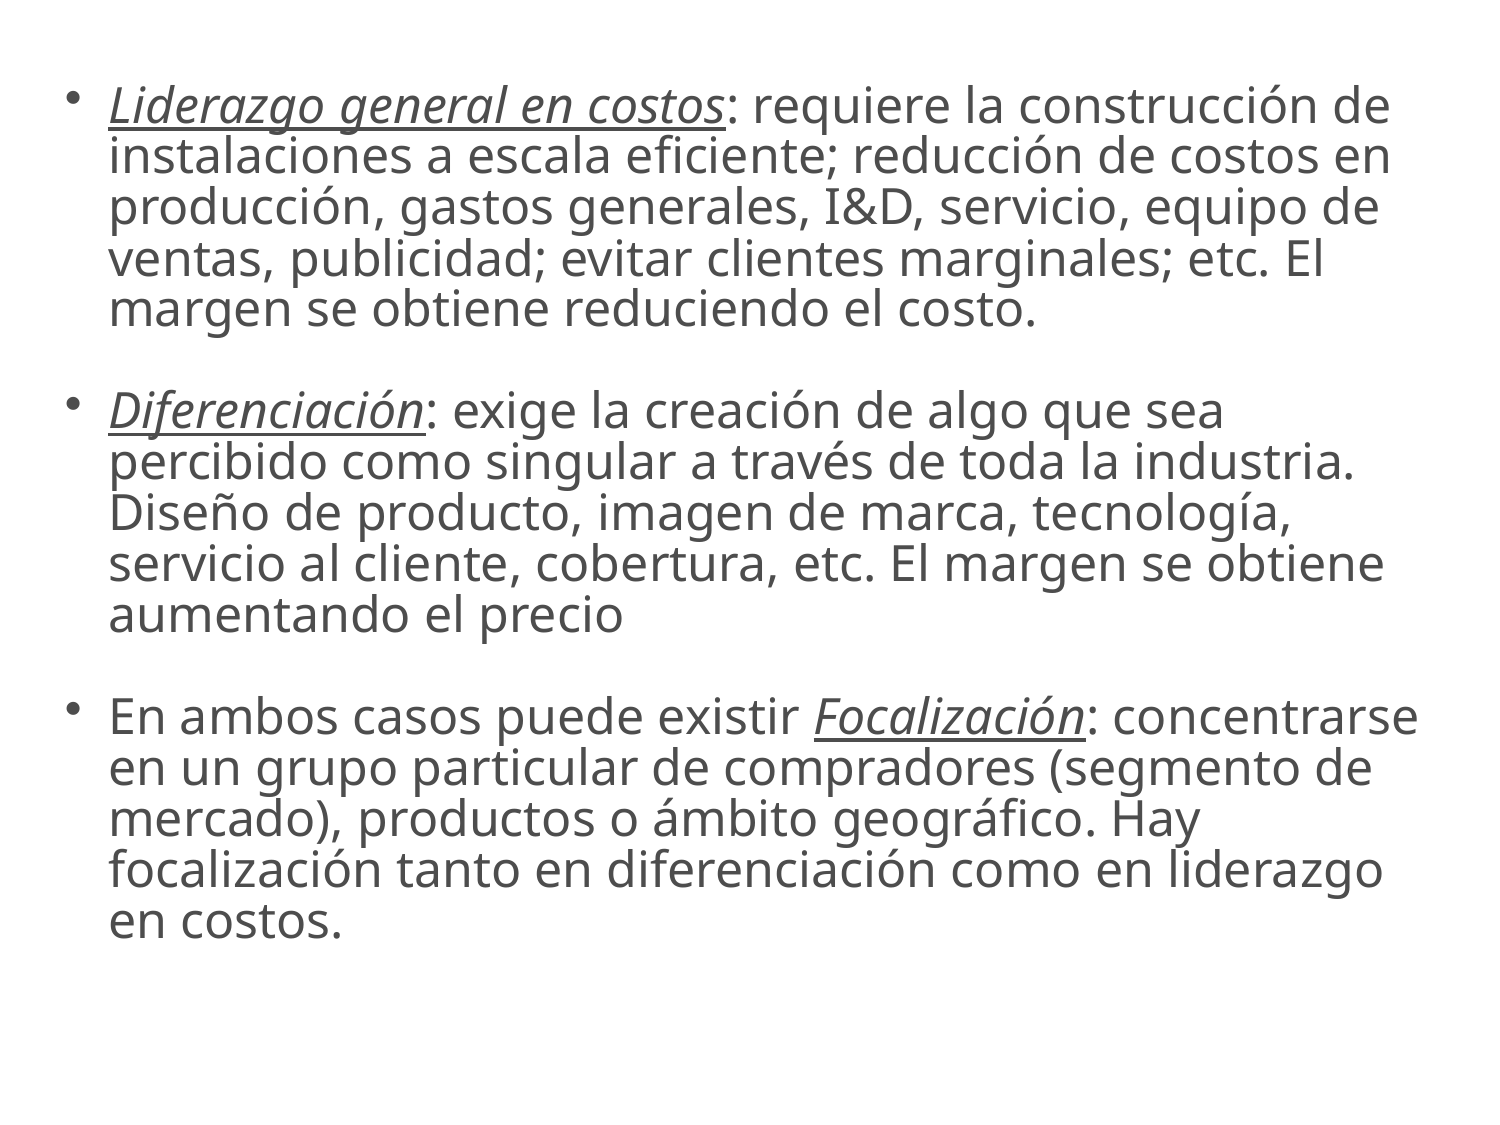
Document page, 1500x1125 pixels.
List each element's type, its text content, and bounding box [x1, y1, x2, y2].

text_box Liderazgo general en costos: requiere la construcción de instalaciones a escala eficiente; reducción de costos en producción, gastos generales, I&D, servicio, equipo de ventas, publicidad; evitar clientes marginales; etc. El margen se obtiene reduciendo el costo. Diferenciación: exige la creación de algo que sea percibido como singular a través de toda la industria. Diseño de producto, imagen de marca, tecnología, servicio al cliente, cobertura, etc. El margen se obtiene aumentando el precio En ambos casos puede existir Focalización: concentrarse en un grupo particular de compradores (segmento de mercado), productos o ámbito geográfico. Hay focalización tanto en diferenciación como en liderazgo en costos. [50, 74, 1450, 1014]
